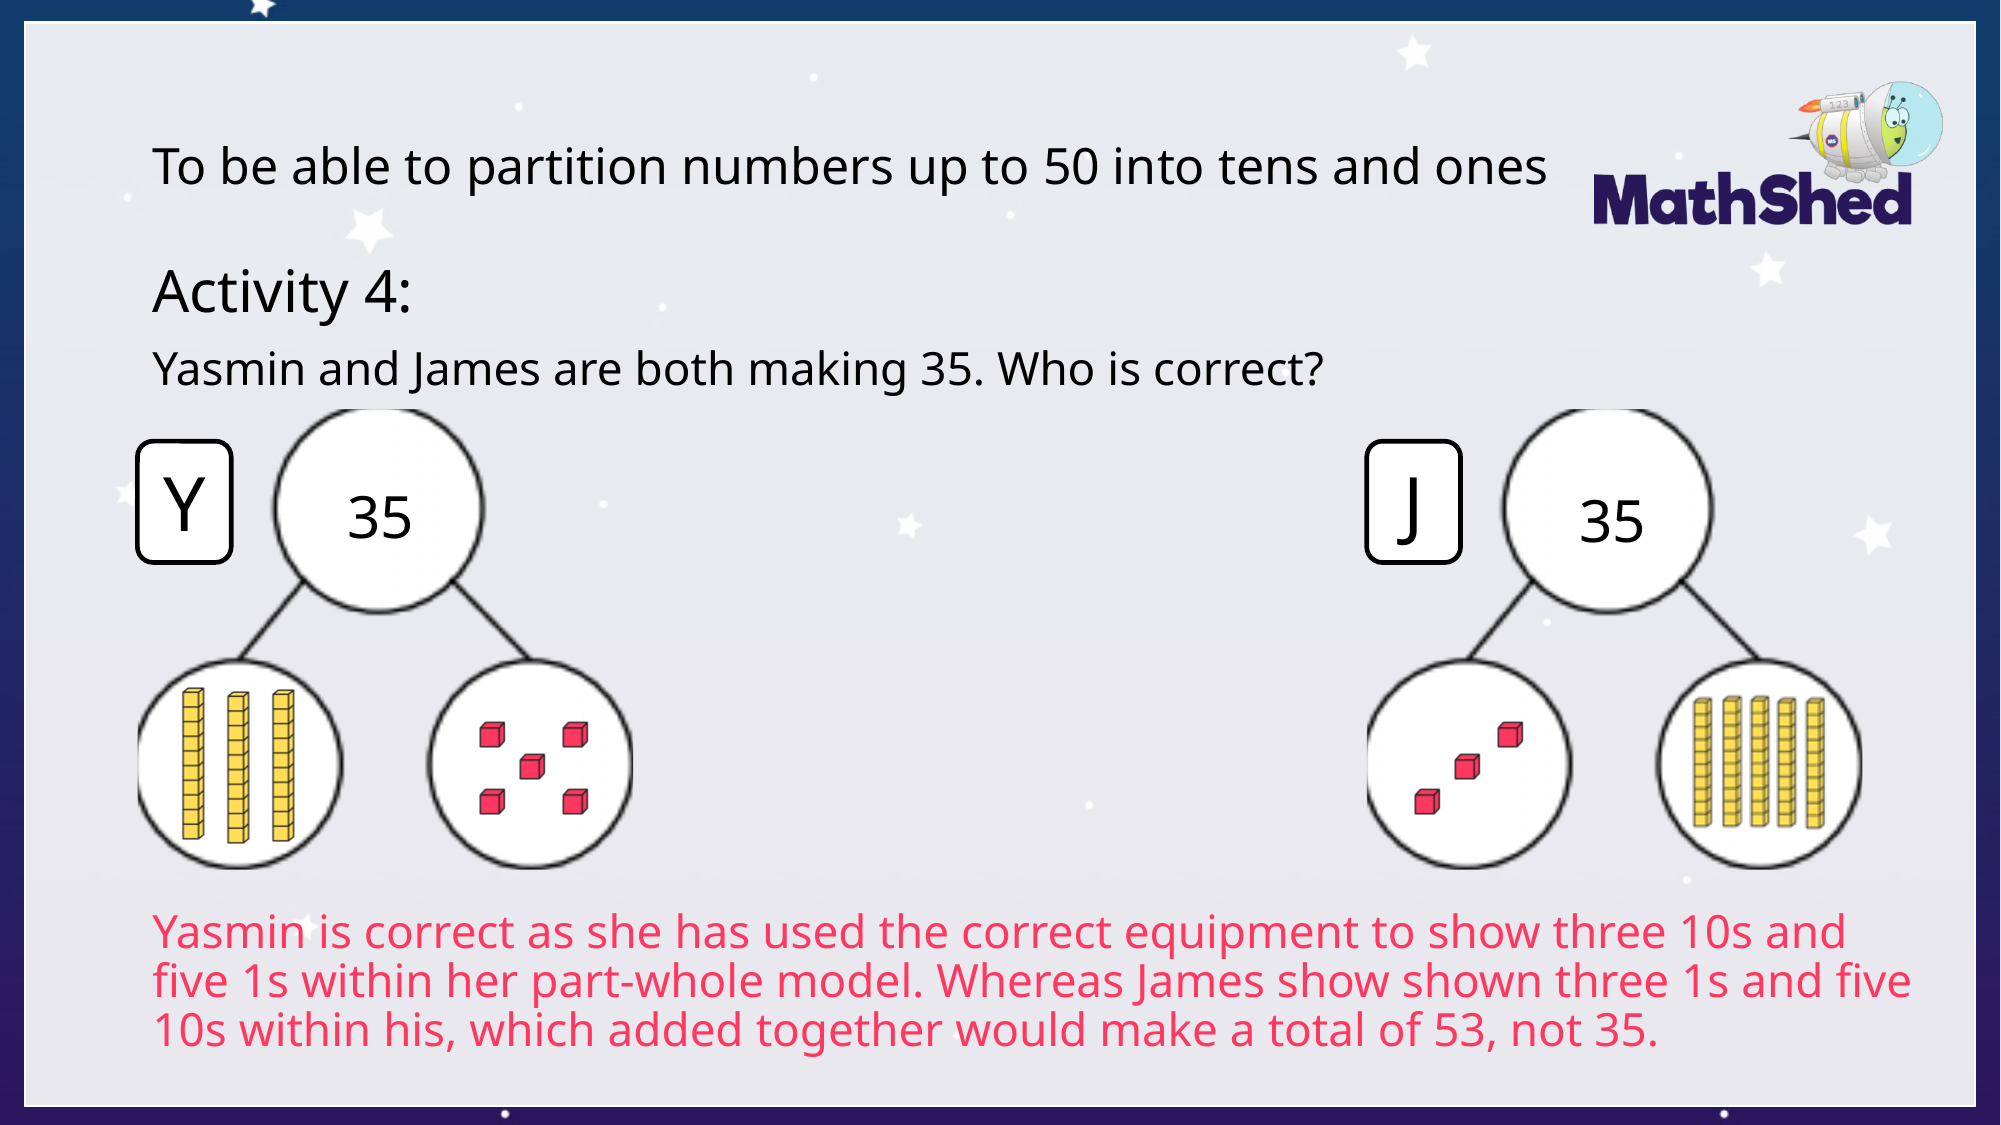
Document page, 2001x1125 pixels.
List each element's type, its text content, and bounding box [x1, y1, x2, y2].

title To be able to partition numbers up to 50 into tens and ones [137, 59, 1578, 255]
list Activity 4: Yasmin and James are both making 35. Who is correct? Yasmin is correct as she has used the correct equipment to show three 10s and five 1s within her part-whole model. Whereas James show shown three 1s and five 10s within his, which added together would make a total of 53, not 35. [137, 255, 1931, 1094]
picture [0, 0, 2001, 1125]
